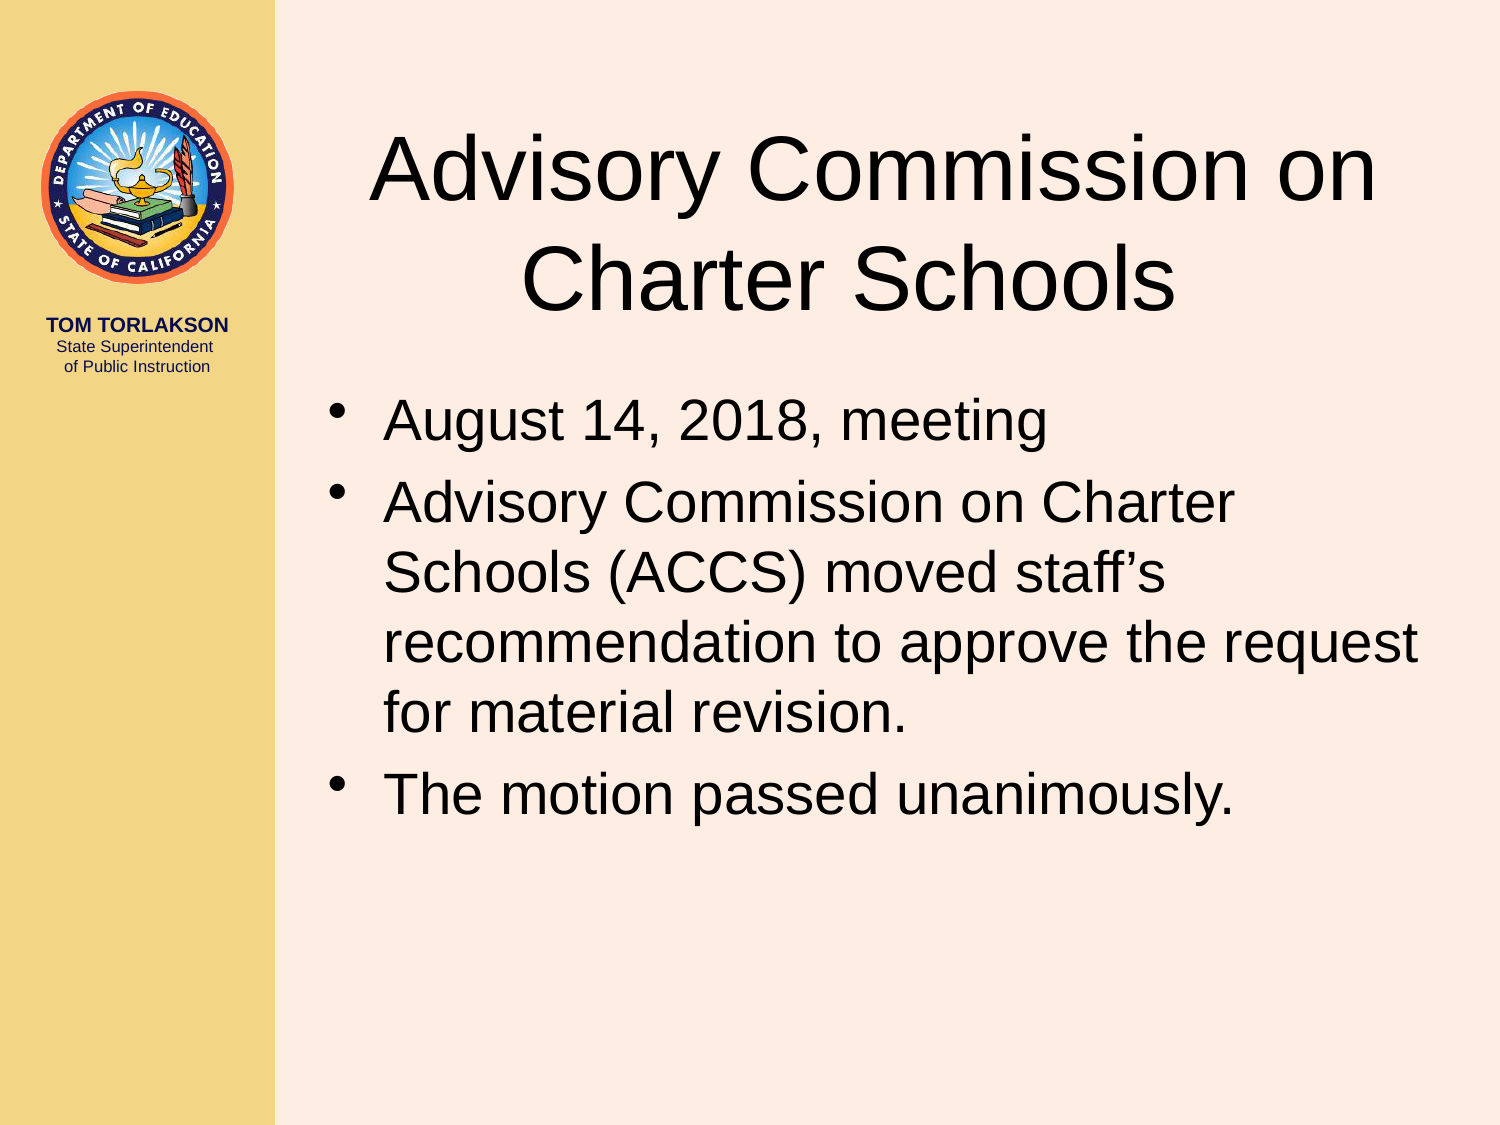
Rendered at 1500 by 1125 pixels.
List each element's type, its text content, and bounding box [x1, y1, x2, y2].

list August 14, 2018, meeting Advisory Commission on Charter Schools (ACCS) moved staff’s recommendation to approve the request for material revision. The motion passed unanimously. [312, 375, 1438, 1113]
picture [24, 74, 250, 300]
title Advisory Commission on Charter Schools [312, 125, 1438, 313]
